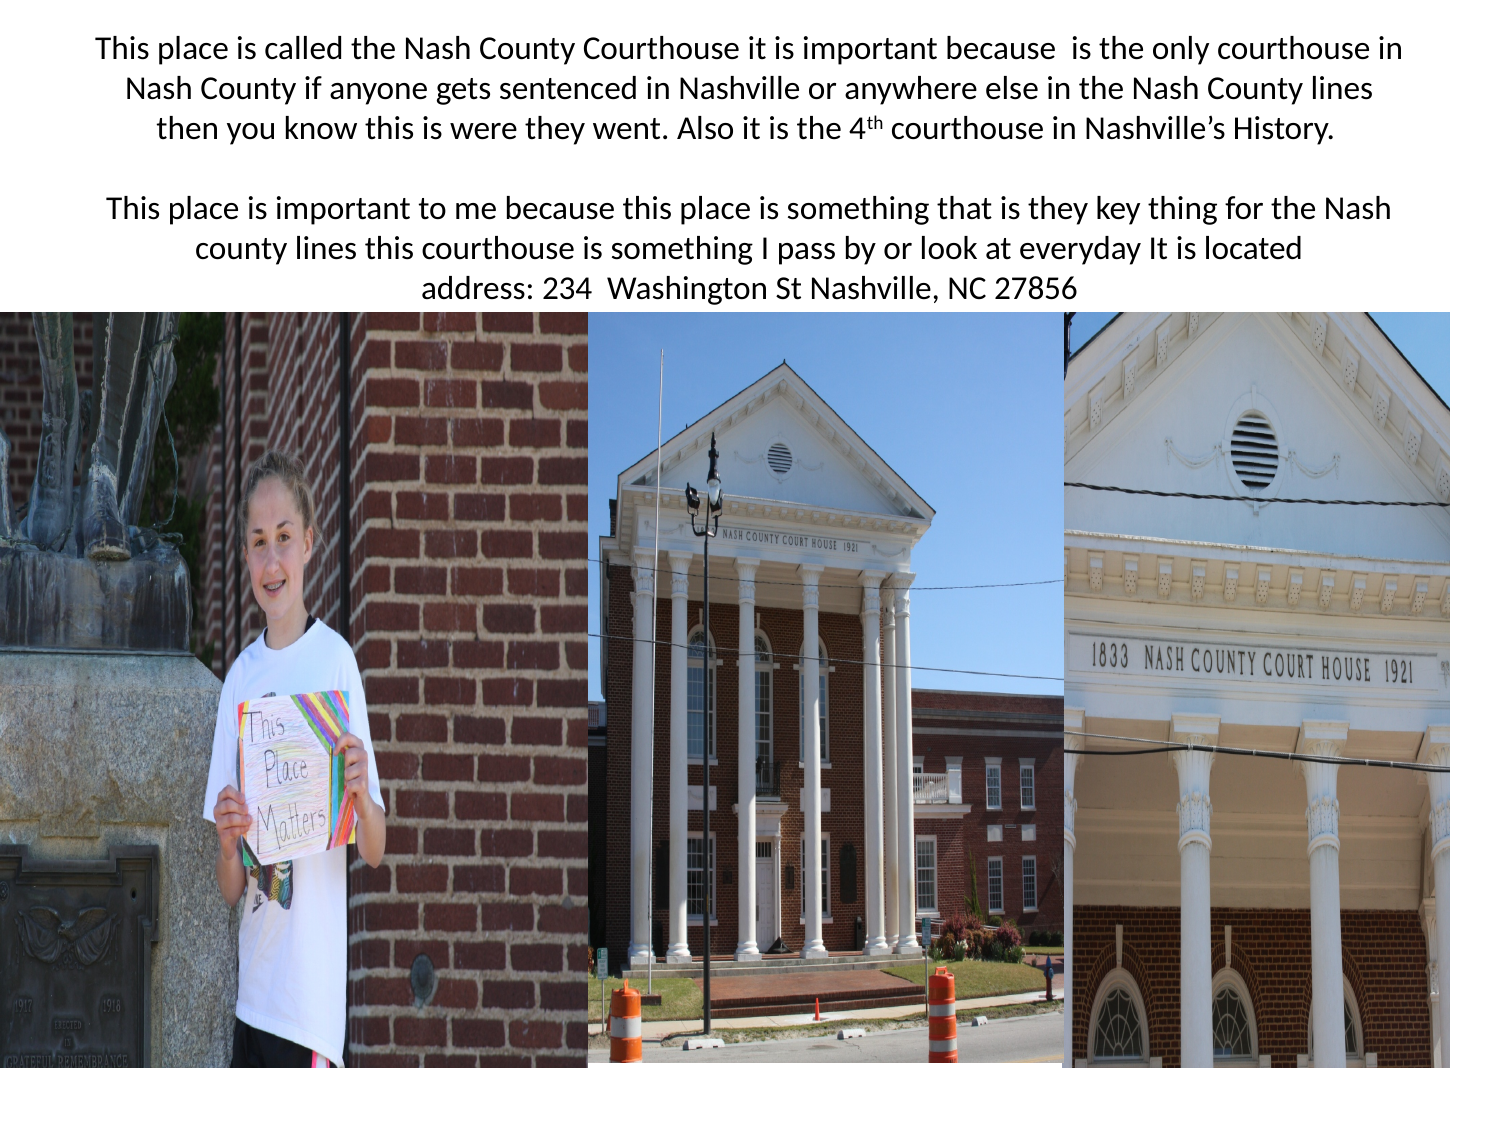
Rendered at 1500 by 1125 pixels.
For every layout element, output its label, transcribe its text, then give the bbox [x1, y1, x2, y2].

picture [0, 312, 1064, 1068]
title This place is called the Nash County Courthouse it is important because is the only courthouse in Nash County if anyone gets sentenced in Nashville or anywhere else in the Nash County lines then you know this is were they went. Also it is the 4th courthouse in Nashville’s History. This place is important to me because this place is something that is they key thing for the Nash county lines this courthouse is something I pass by or look at everyday It is located address: 234 Washington St Nashville, NC 27856 [74, 44, 1426, 288]
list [1066, 312, 1451, 1068]
